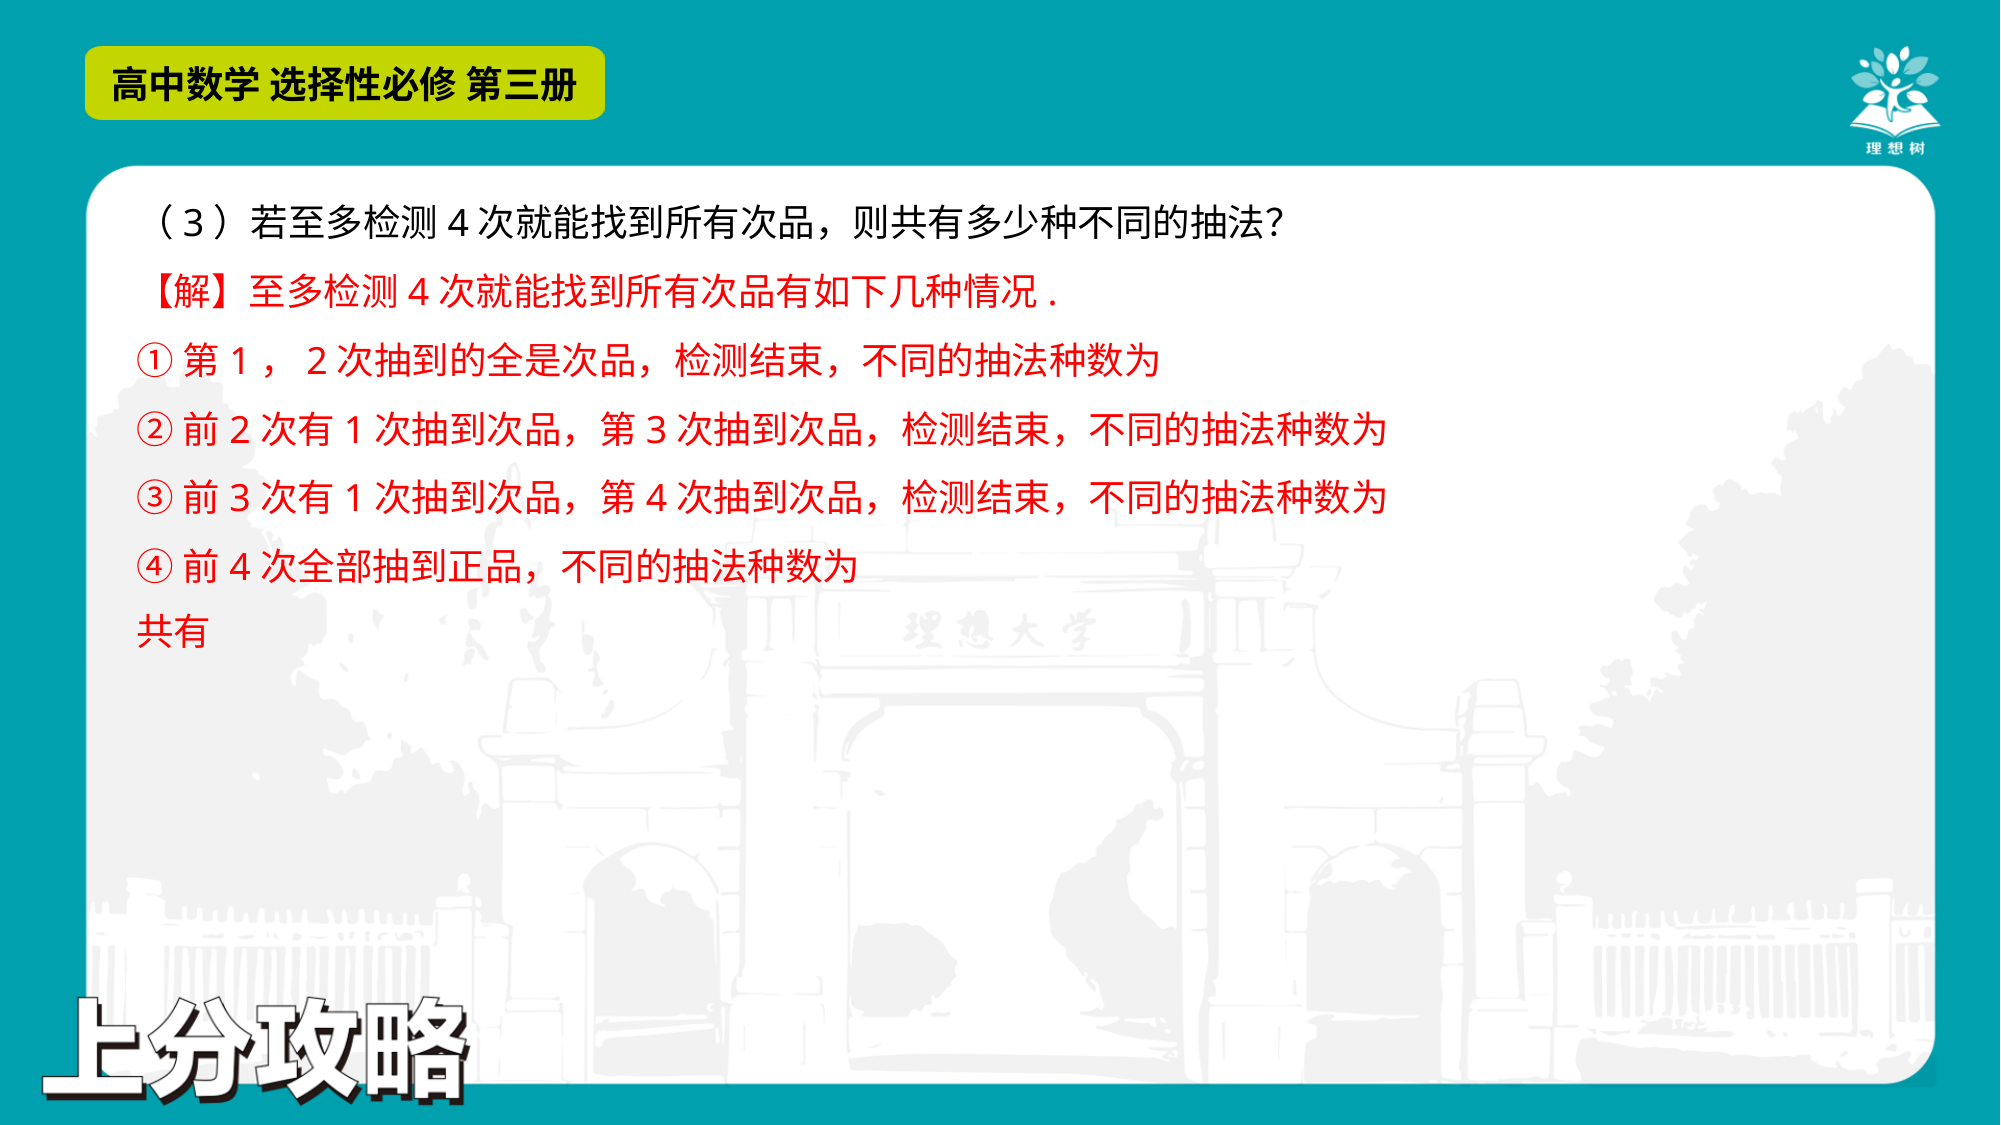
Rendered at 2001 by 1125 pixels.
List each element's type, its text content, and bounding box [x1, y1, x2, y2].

text_box （3）若至多检测4次就能找到所有次品，则共有多少种不同的抽法？ [136, 177, 1865, 237]
picture [0, 0, 2000, 1125]
